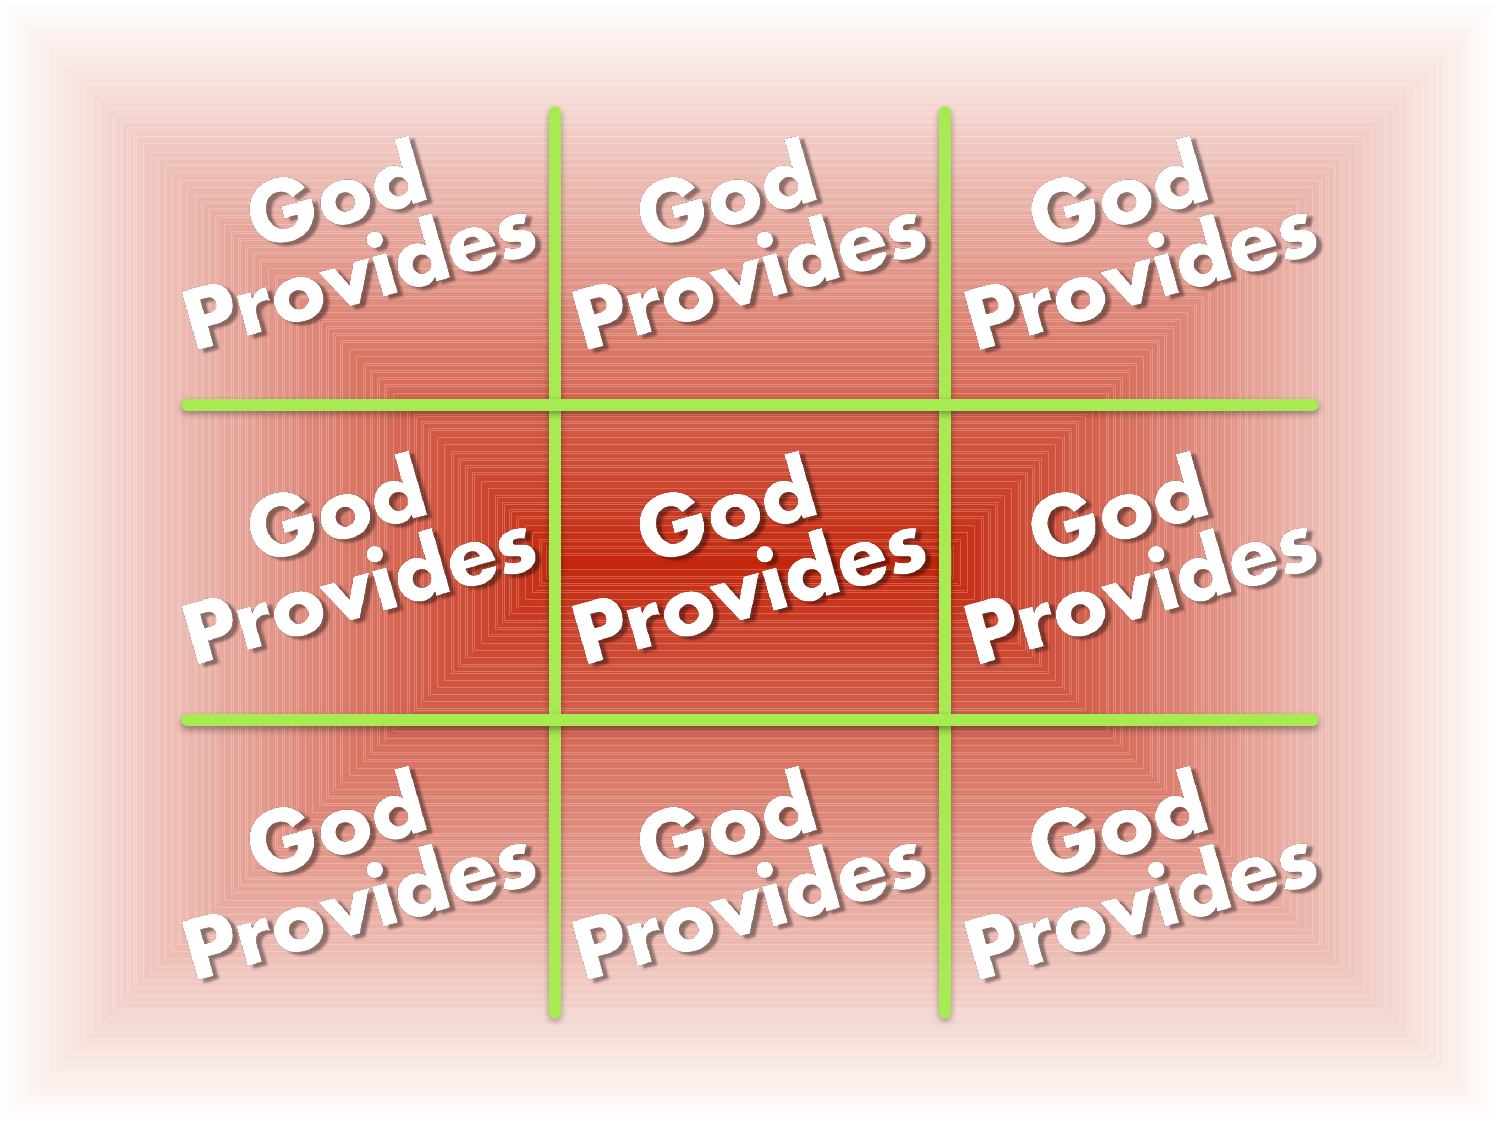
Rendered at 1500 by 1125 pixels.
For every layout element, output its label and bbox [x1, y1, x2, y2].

picture [566, 421, 934, 704]
picture [176, 737, 544, 1019]
picture [176, 421, 544, 704]
picture [957, 737, 1325, 1019]
picture [957, 107, 1325, 389]
text_box [187, 112, 1313, 1013]
picture [566, 737, 934, 1019]
picture [176, 107, 544, 389]
picture [566, 107, 934, 389]
picture [957, 421, 1325, 704]
